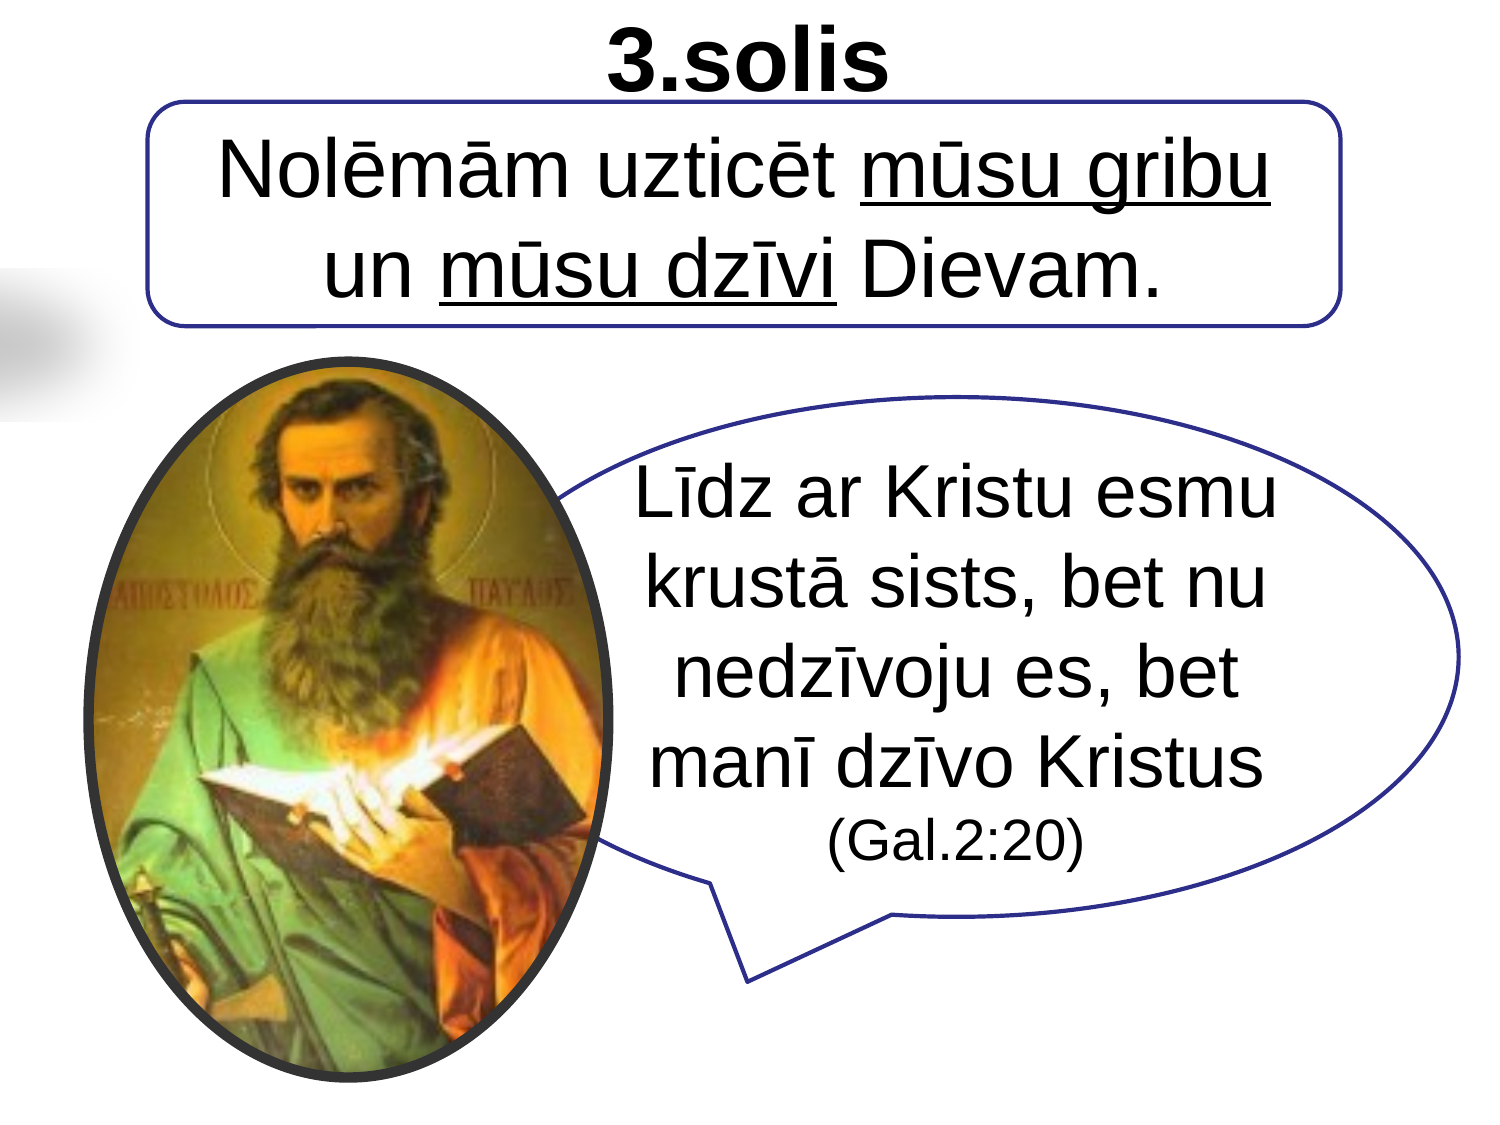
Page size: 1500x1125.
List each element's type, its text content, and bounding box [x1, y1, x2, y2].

title 3.solis [73, 0, 1425, 109]
text_box Līdz ar Kristu esmu krustā sists, bet nu nedzīvoju es, bet manī dzīvo Kristus (Gal.2:20) [613, 394, 1461, 984]
picture [88, 361, 609, 1078]
text_box Nolēmām uzticēt mūsu gribu un mūsu dzīvi Dievam. [145, 99, 1343, 329]
